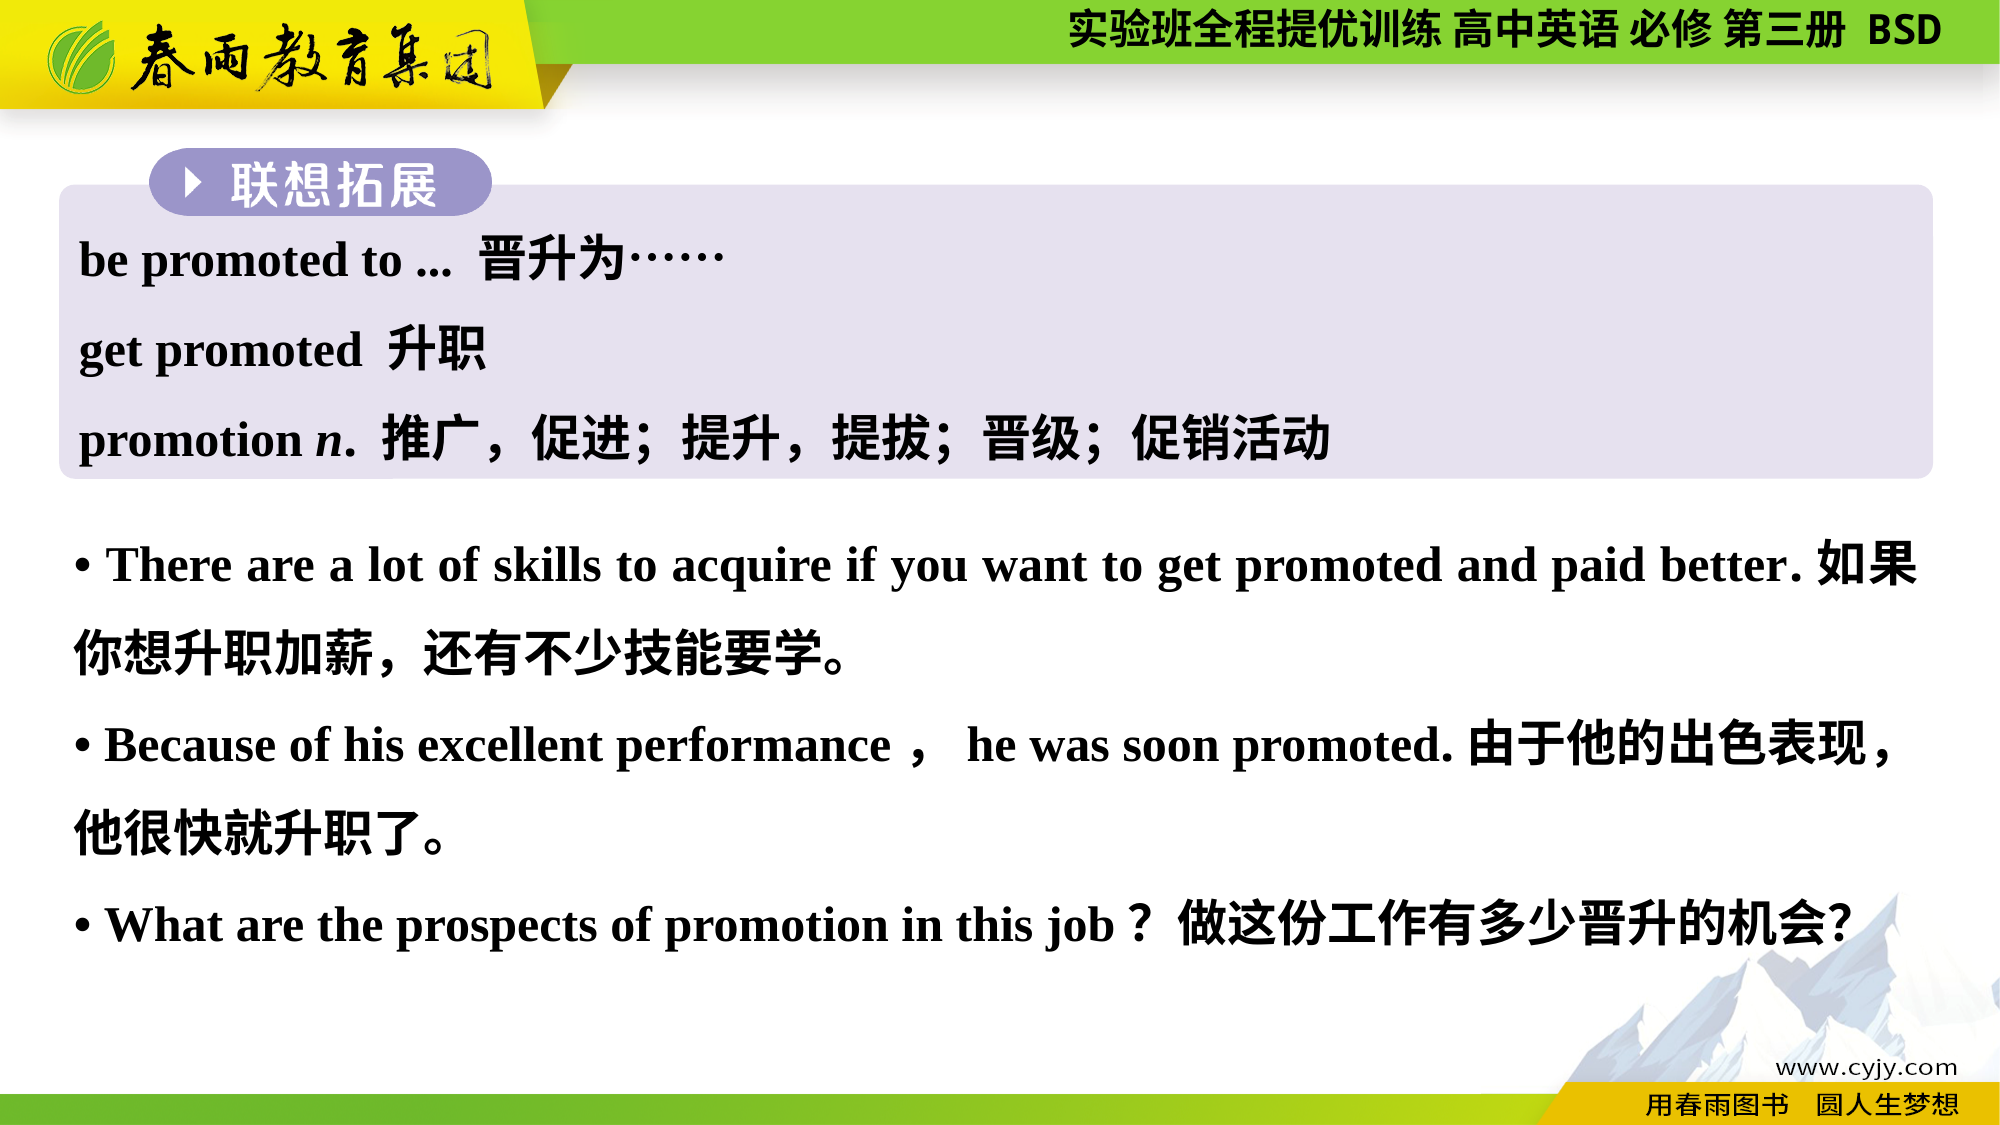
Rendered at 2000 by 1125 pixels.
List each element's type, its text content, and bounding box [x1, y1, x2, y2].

picture [0, 0, 2000, 1125]
text_box be promoted to ... 晋升为…… get promoted 升职 promotion n. 推广，促进；提升，提拔；晋级；促销活动 [59, 184, 1934, 479]
text_box • There are a lot of skills to acquire if you want to get promoted and paid better.如果你想升职加薪，还有不少技能要学。 • Because of his excellent performance，he was soon promoted.由于他的出色表现，他很快就升职了。 • What are the prospects of promotion in this job？做这份工作有多少晋升的机会？ [59, 494, 1933, 960]
